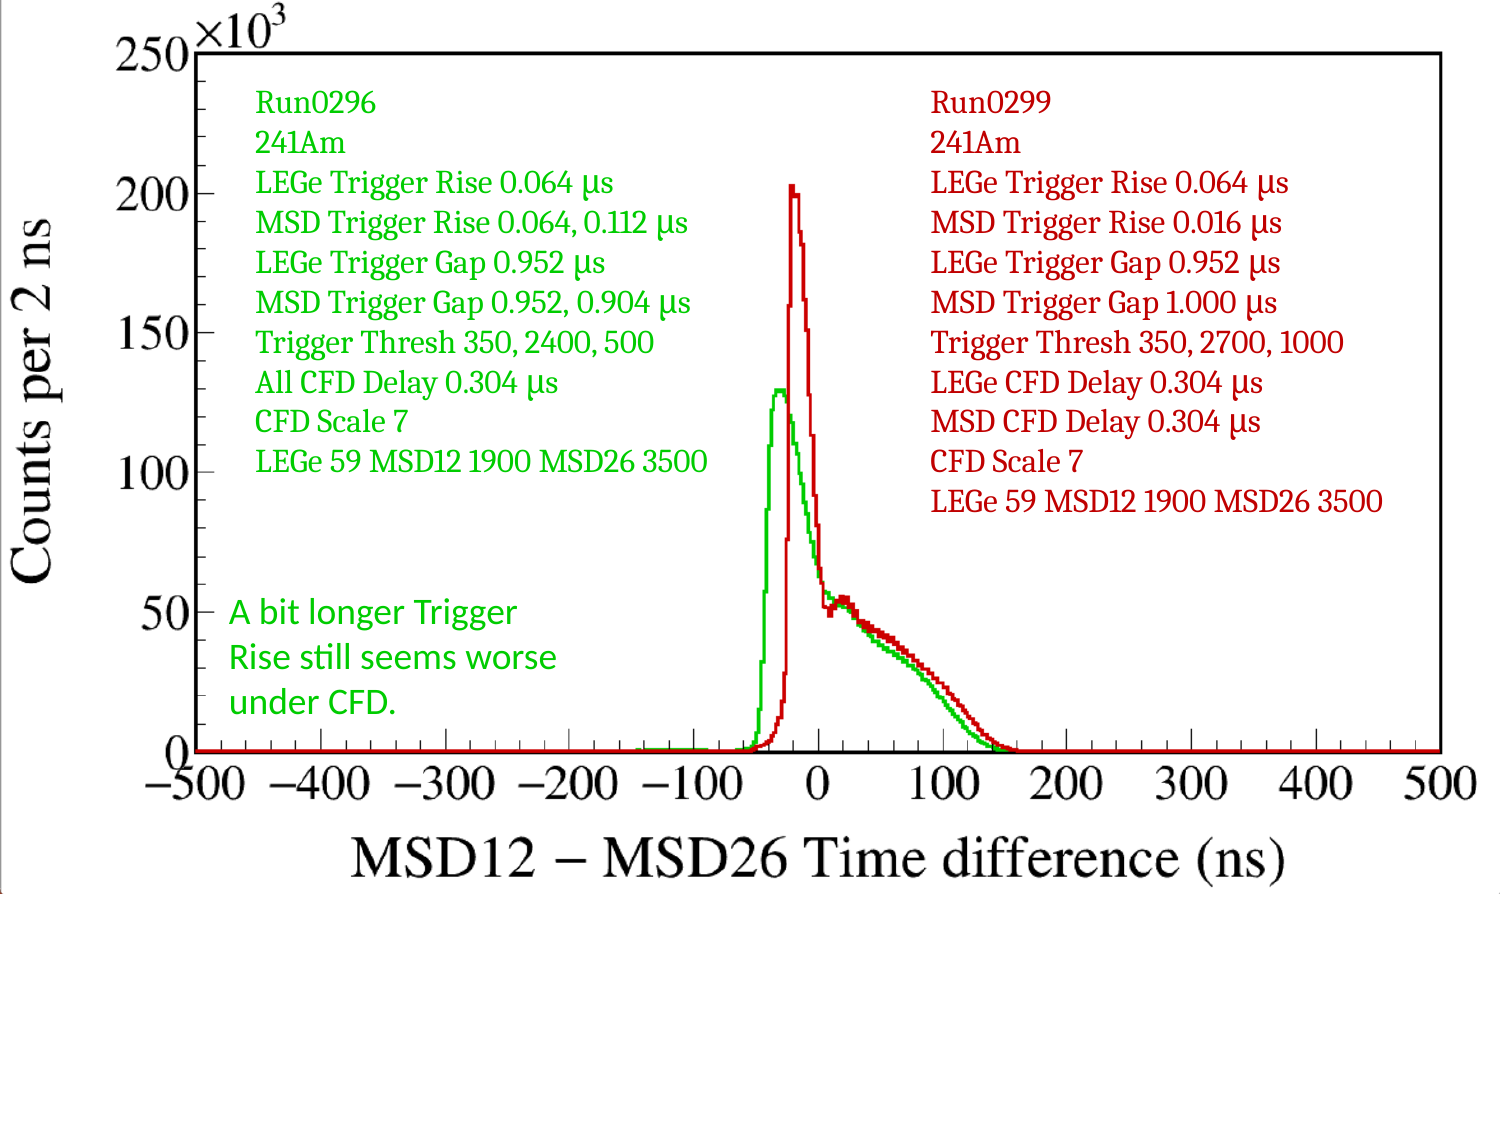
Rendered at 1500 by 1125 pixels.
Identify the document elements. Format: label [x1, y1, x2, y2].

picture [0, 0, 1500, 894]
